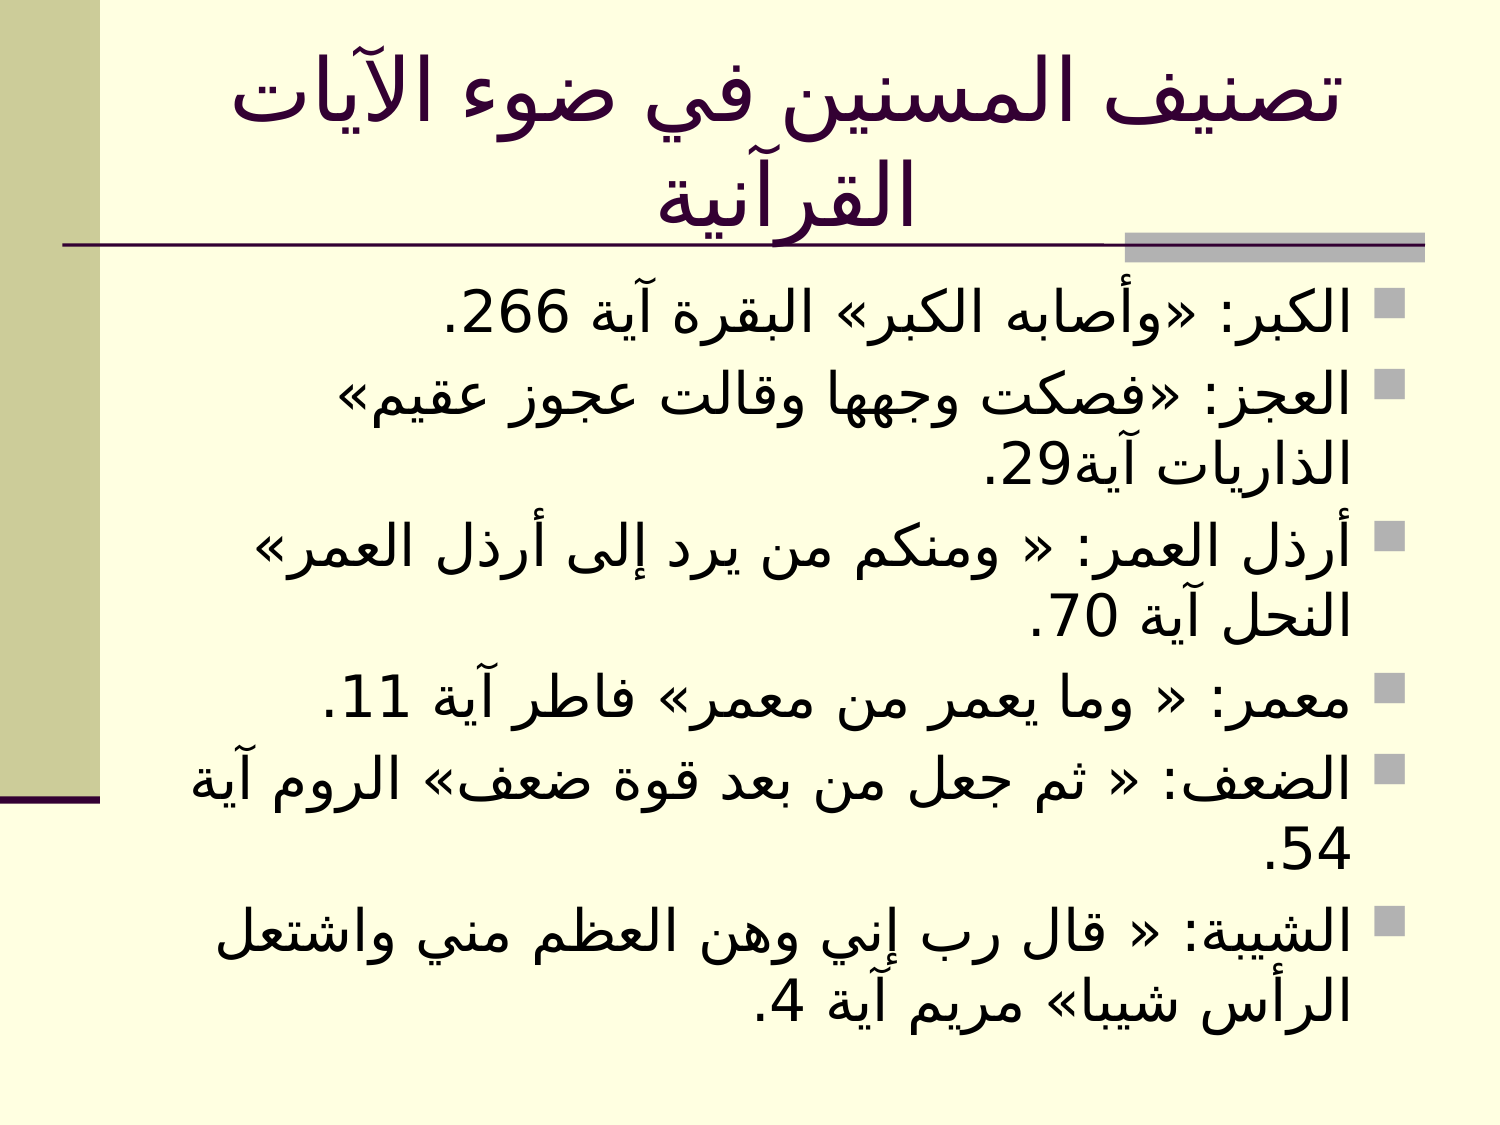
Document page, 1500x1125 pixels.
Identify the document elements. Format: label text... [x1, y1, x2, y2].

title تصنيف المسنين في ضوء الآيات القرآنية [150, 45, 1425, 234]
list الكبر: «وأصابه الكبر» البقرة آية 266. العجز: «فصكت وجهها وقالت عجوز عقيم» الذاريات آية29. أرذل العمر: « ومنكم من يرد إلى أرذل العمر» النحل آية 70. معمر: « وما يعمر من معمر» فاطر آية 11. الضعف: « ثم جعل من بعد قوة ضعف» الروم آية 54. الشيبة: « قال رب إني وهن العظم مني واشتعل الرأس شيبا» مريم آية 4. [150, 267, 1425, 1011]
